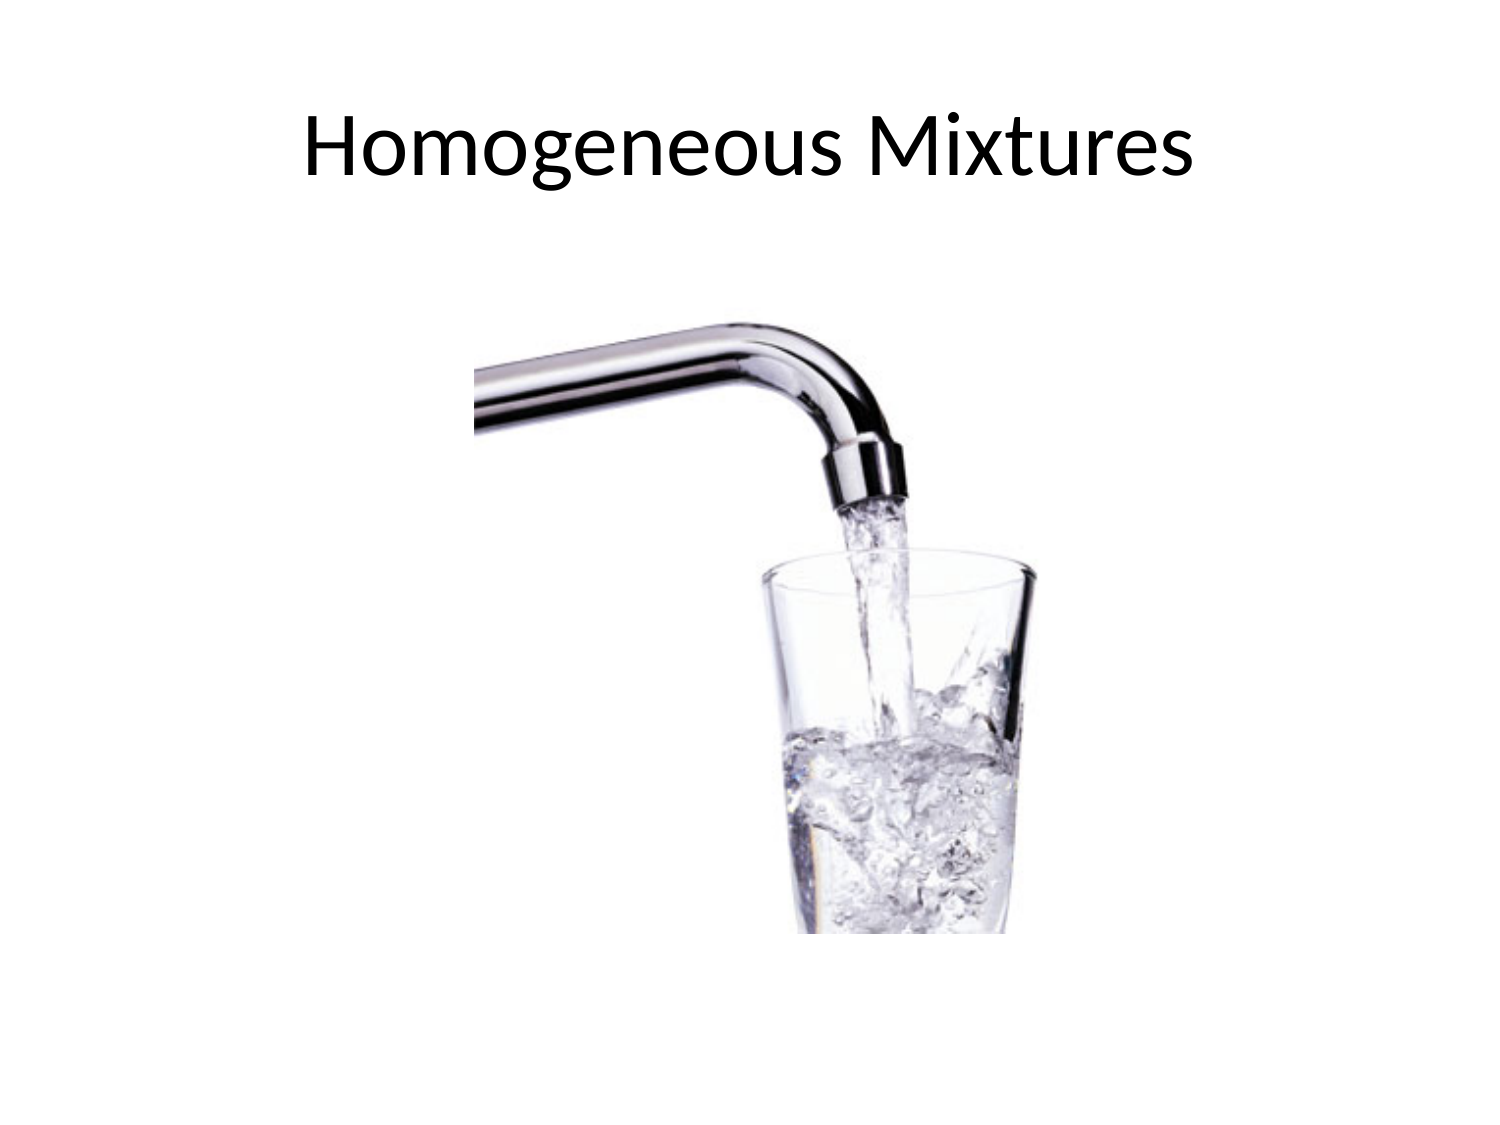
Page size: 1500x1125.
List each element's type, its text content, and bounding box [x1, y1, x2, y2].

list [474, 292, 1063, 934]
title Homogeneous Mixtures [75, 45, 1425, 233]
